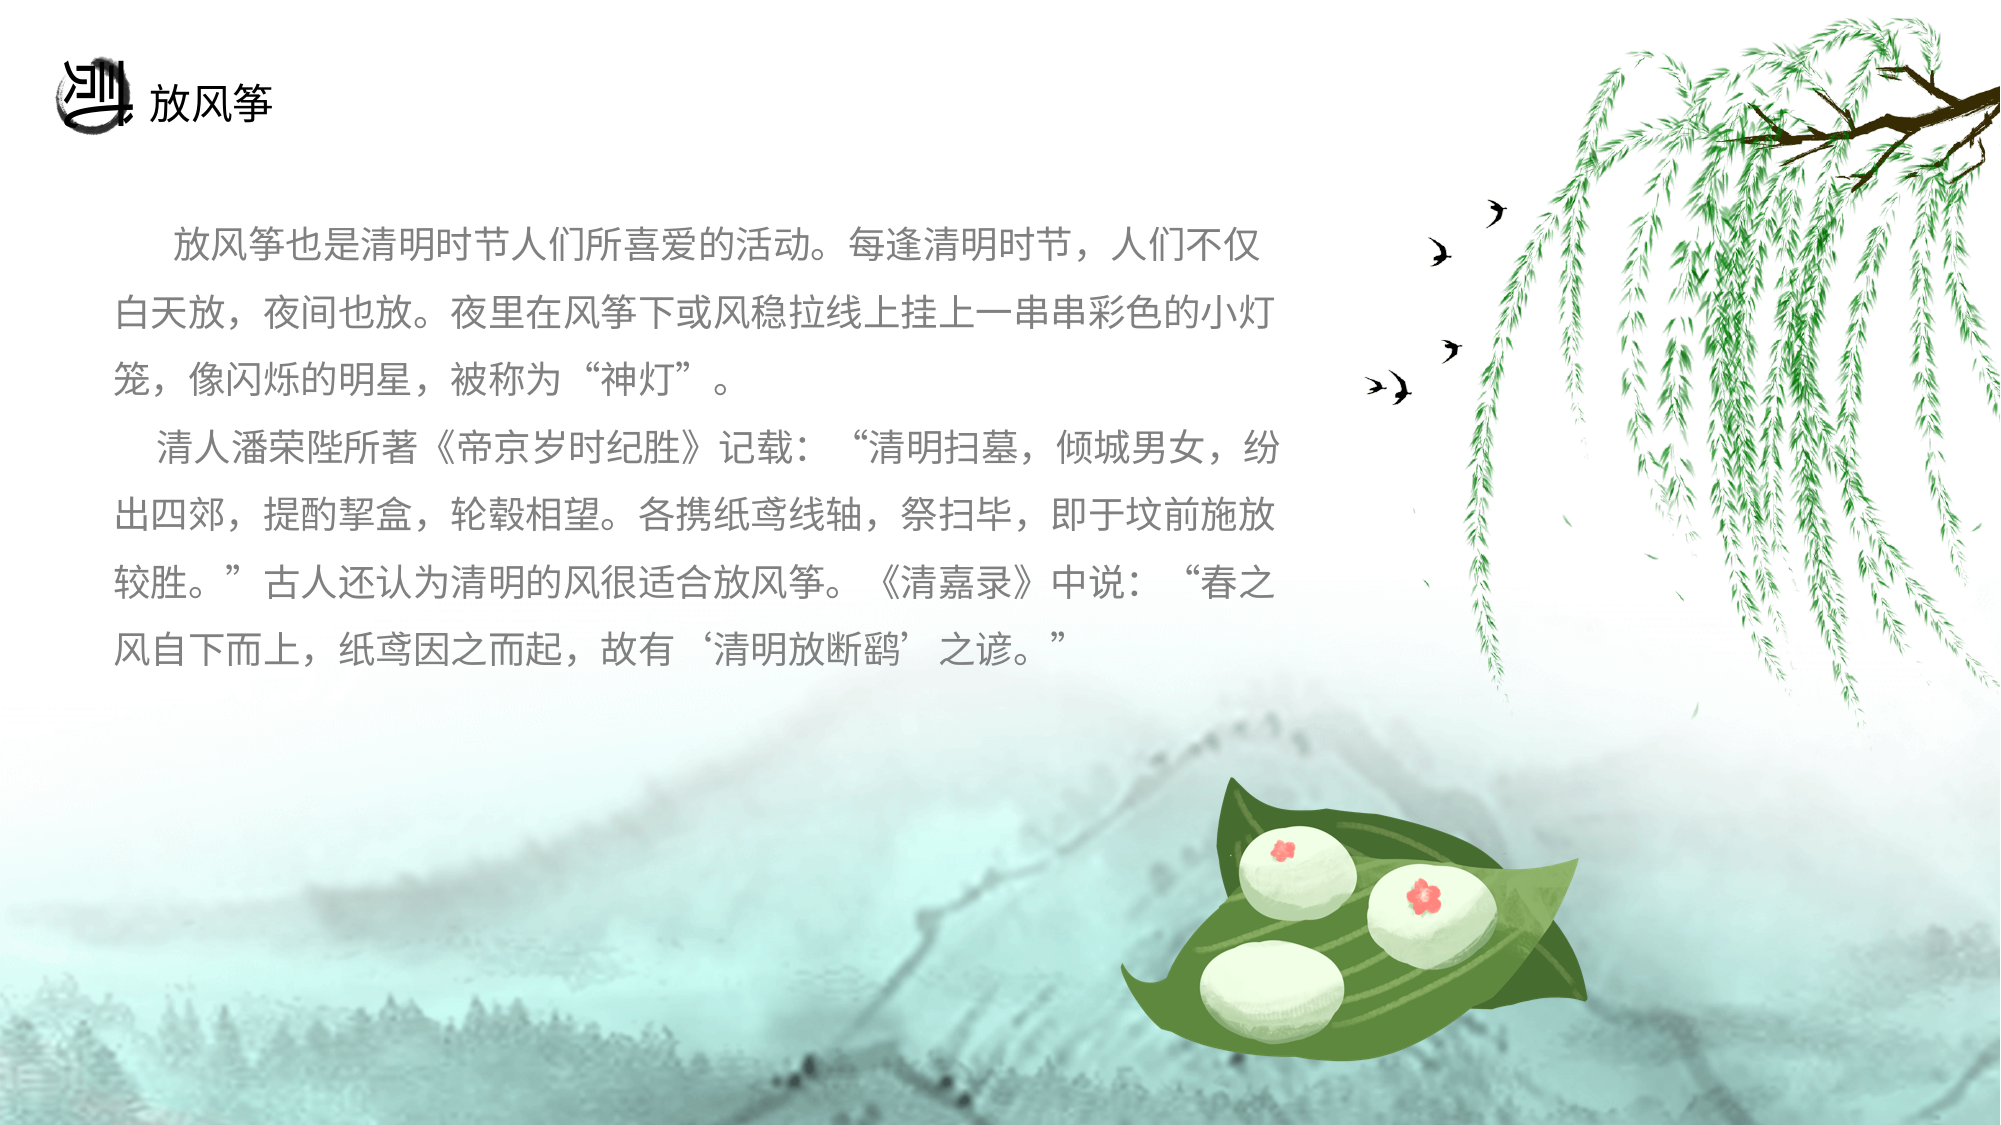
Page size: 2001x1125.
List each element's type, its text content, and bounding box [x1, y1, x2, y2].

picture [0, 0, 2000, 1125]
text_box 放风筝 [179, 70, 290, 136]
